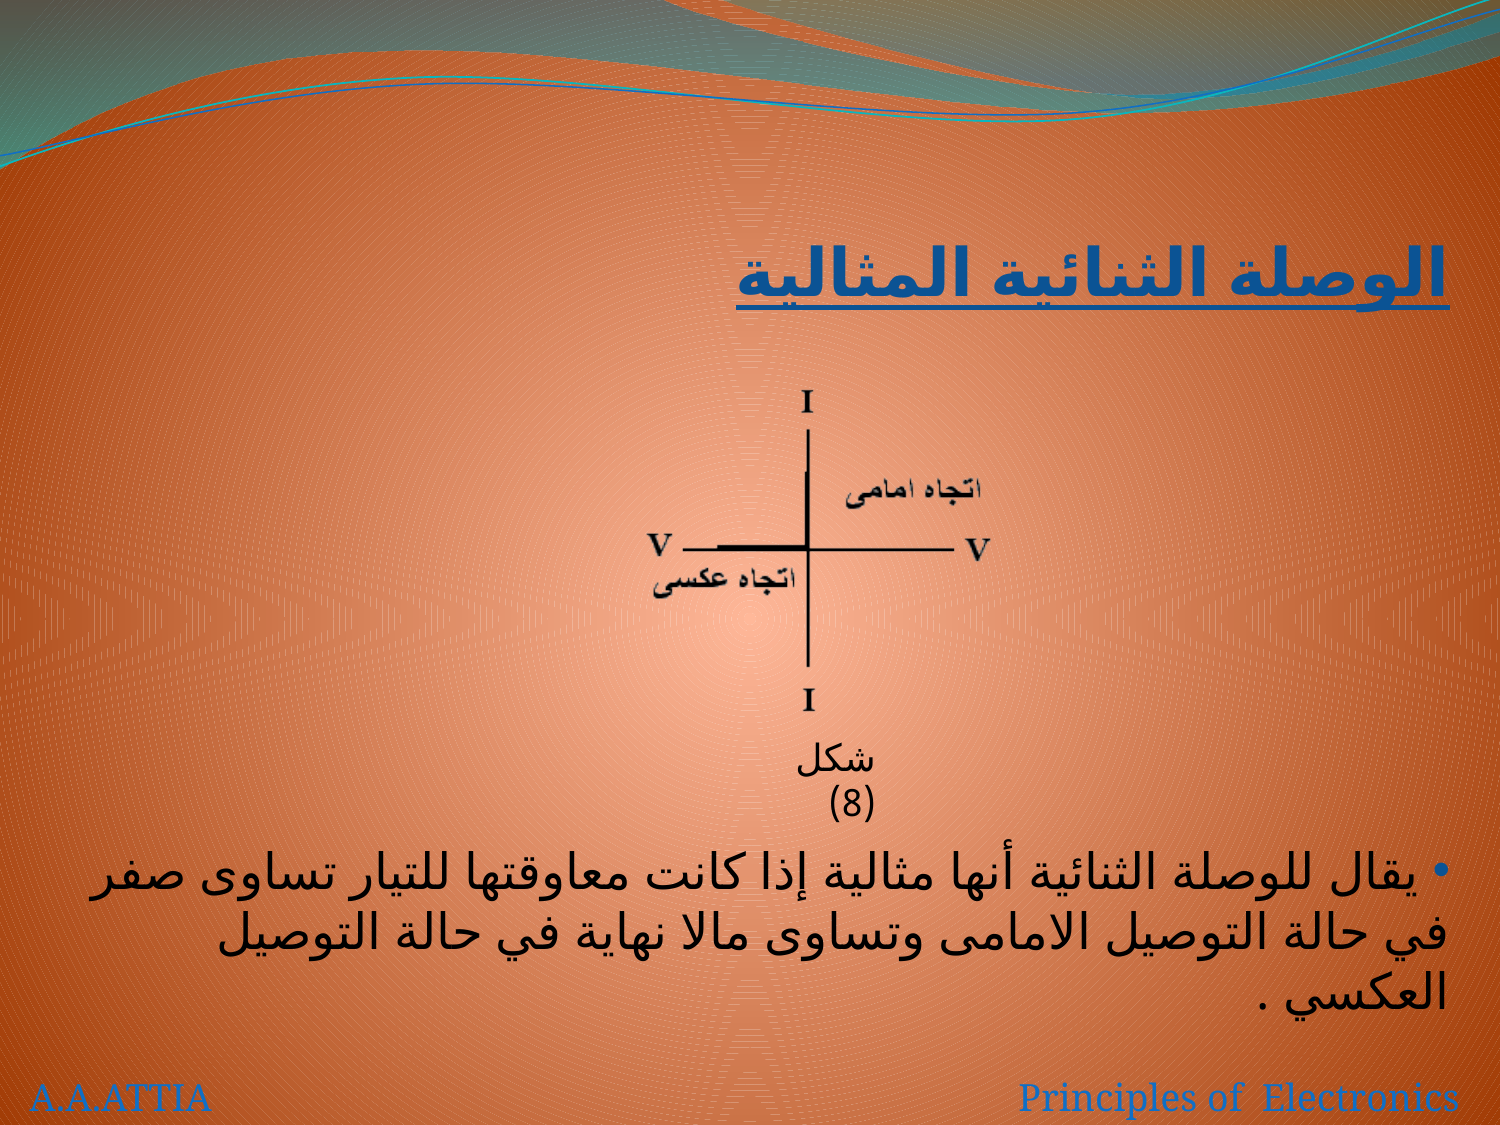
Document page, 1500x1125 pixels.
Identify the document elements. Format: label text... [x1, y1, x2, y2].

text_box شكل (8) [738, 729, 891, 831]
text_box A.A.ATTIA Principles of Electronics [14, 1066, 1478, 1125]
text_box يقال للوصلة الثنائية أنها مثالية إذا كانت معاوقتها للتيار تساوى صفر في حالة التوصيل الامامى وتساوى مالا نهاية في حالة التوصيل العكسي . [35, 831, 1465, 1027]
picture [597, 374, 1008, 718]
text_box الوصلة الثنائية المثالية [35, 222, 1465, 318]
